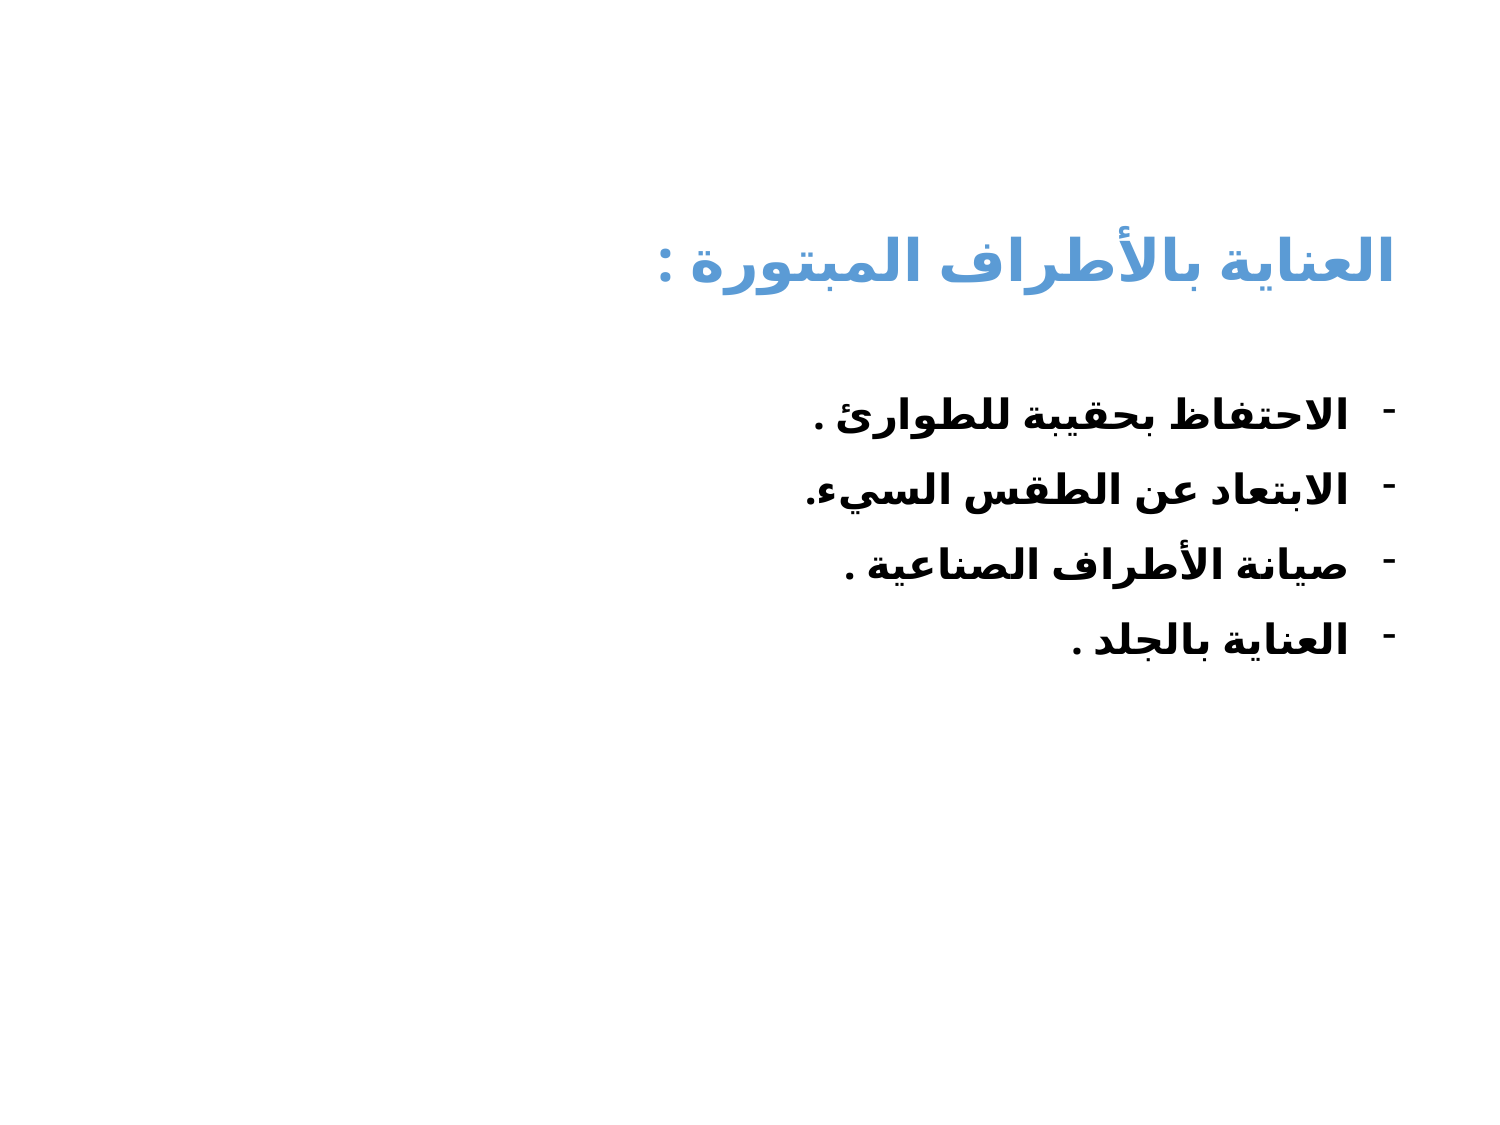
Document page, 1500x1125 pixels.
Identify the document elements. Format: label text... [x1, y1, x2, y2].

text_box العناية بالأطراف المبتورة : الاحتفاظ بحقيبة للطوارئ . الابتعاد عن الطقس السيء. صيانة الأطراف الصناعية . العناية بالجلد . [147, 145, 1412, 811]
